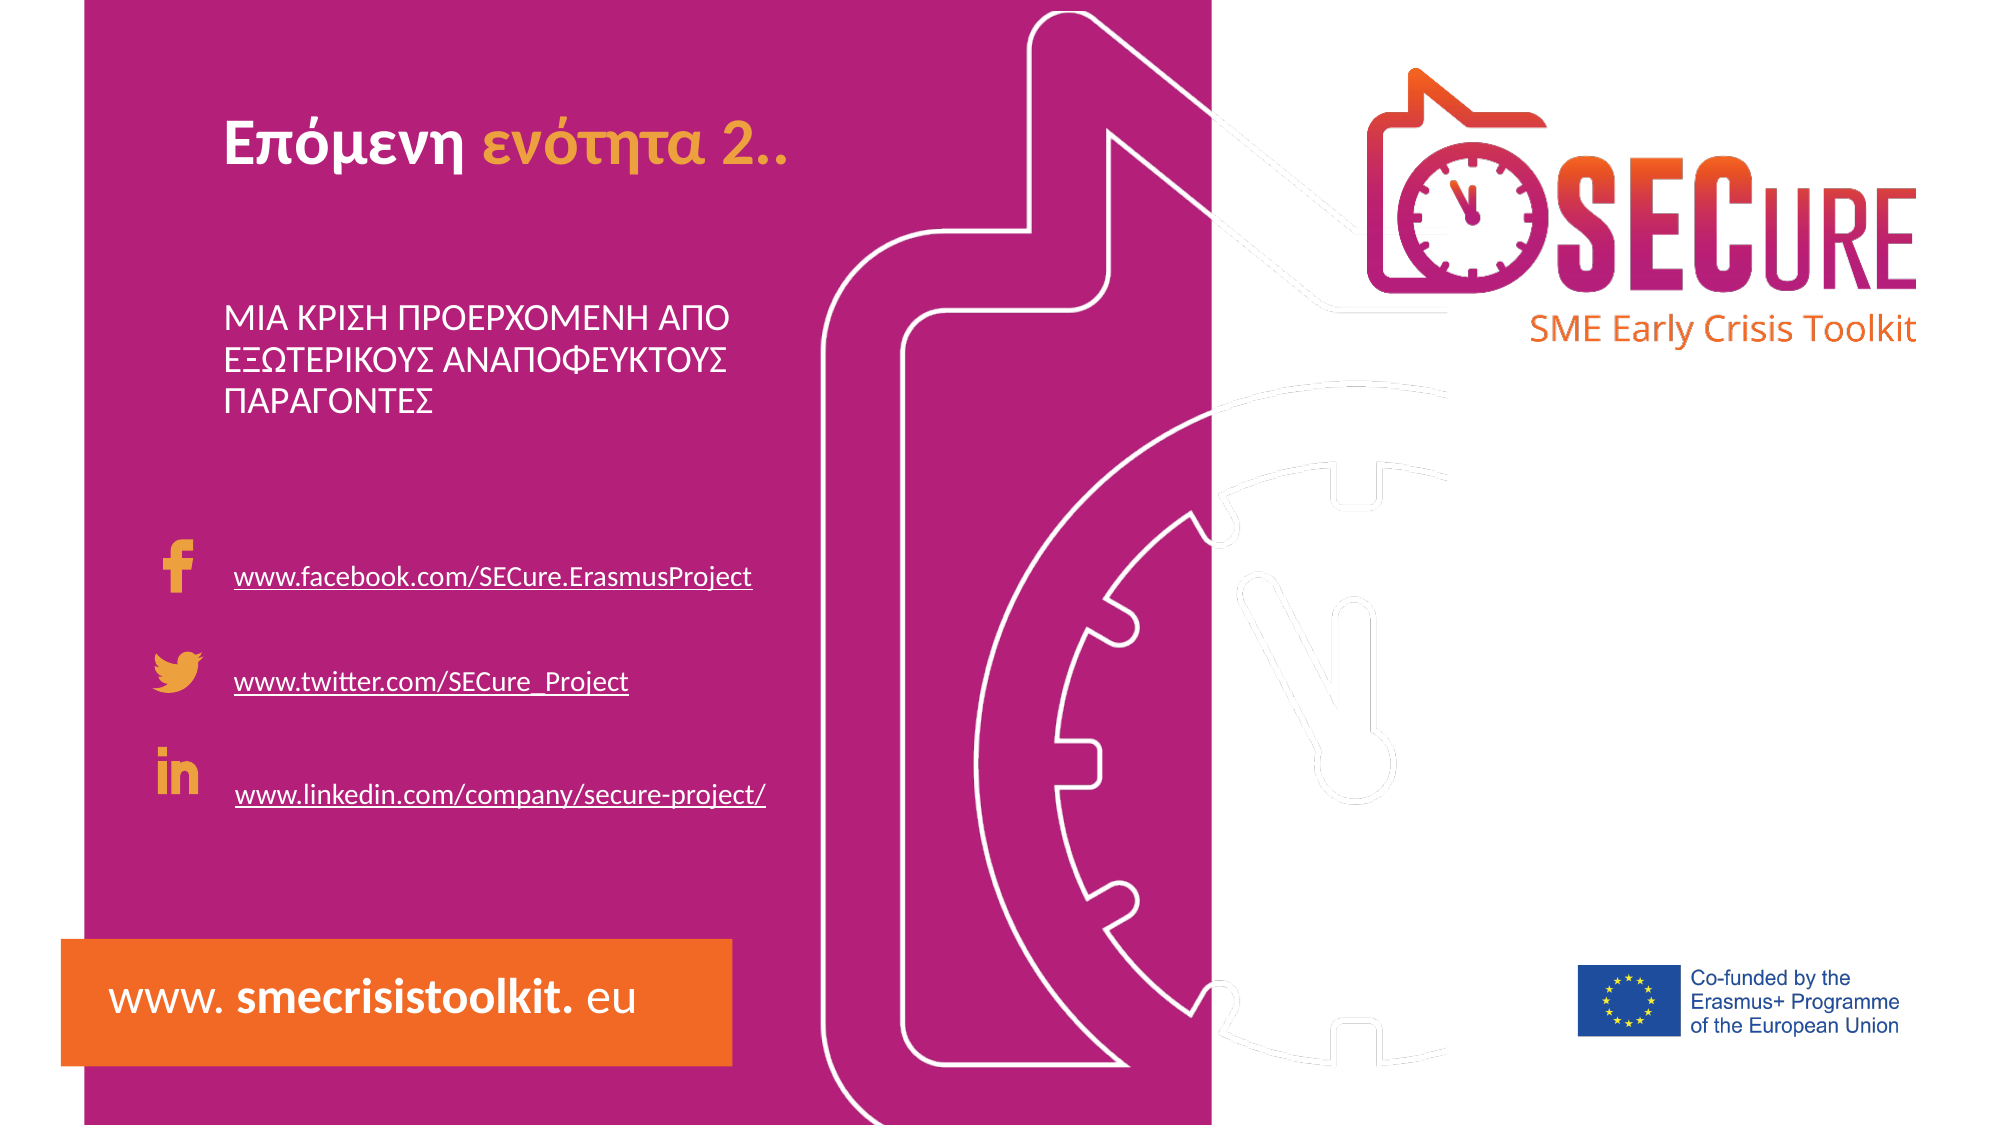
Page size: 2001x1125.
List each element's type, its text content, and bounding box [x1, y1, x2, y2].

list ΜΙΑ ΚΡΙΣΗ ΠΡΟΕΡΧΟΜΕΝΗ ΑΠΟ ΕΞΩΤΕΡΙΚΟΥΣ ΑΝΑΠΟΦΕΥΚΤΟΥΣ ΠΑΡΑΓΟΝΤΕΣ [208, 229, 798, 433]
list www.linkedin.com/company/secure-project/ [219, 748, 789, 842]
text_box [157, 746, 199, 795]
list www.twitter.com/SECure_Project [218, 642, 828, 722]
list Επόμενη ενότητα 2.. [208, 83, 828, 203]
list www. smecrisistoolkit. eu [93, 942, 713, 1053]
picture [537, 11, 1916, 1125]
text_box [163, 539, 194, 593]
list www.facebook.com/SECure.ErasmusProject [218, 540, 853, 614]
text_box [152, 650, 207, 694]
